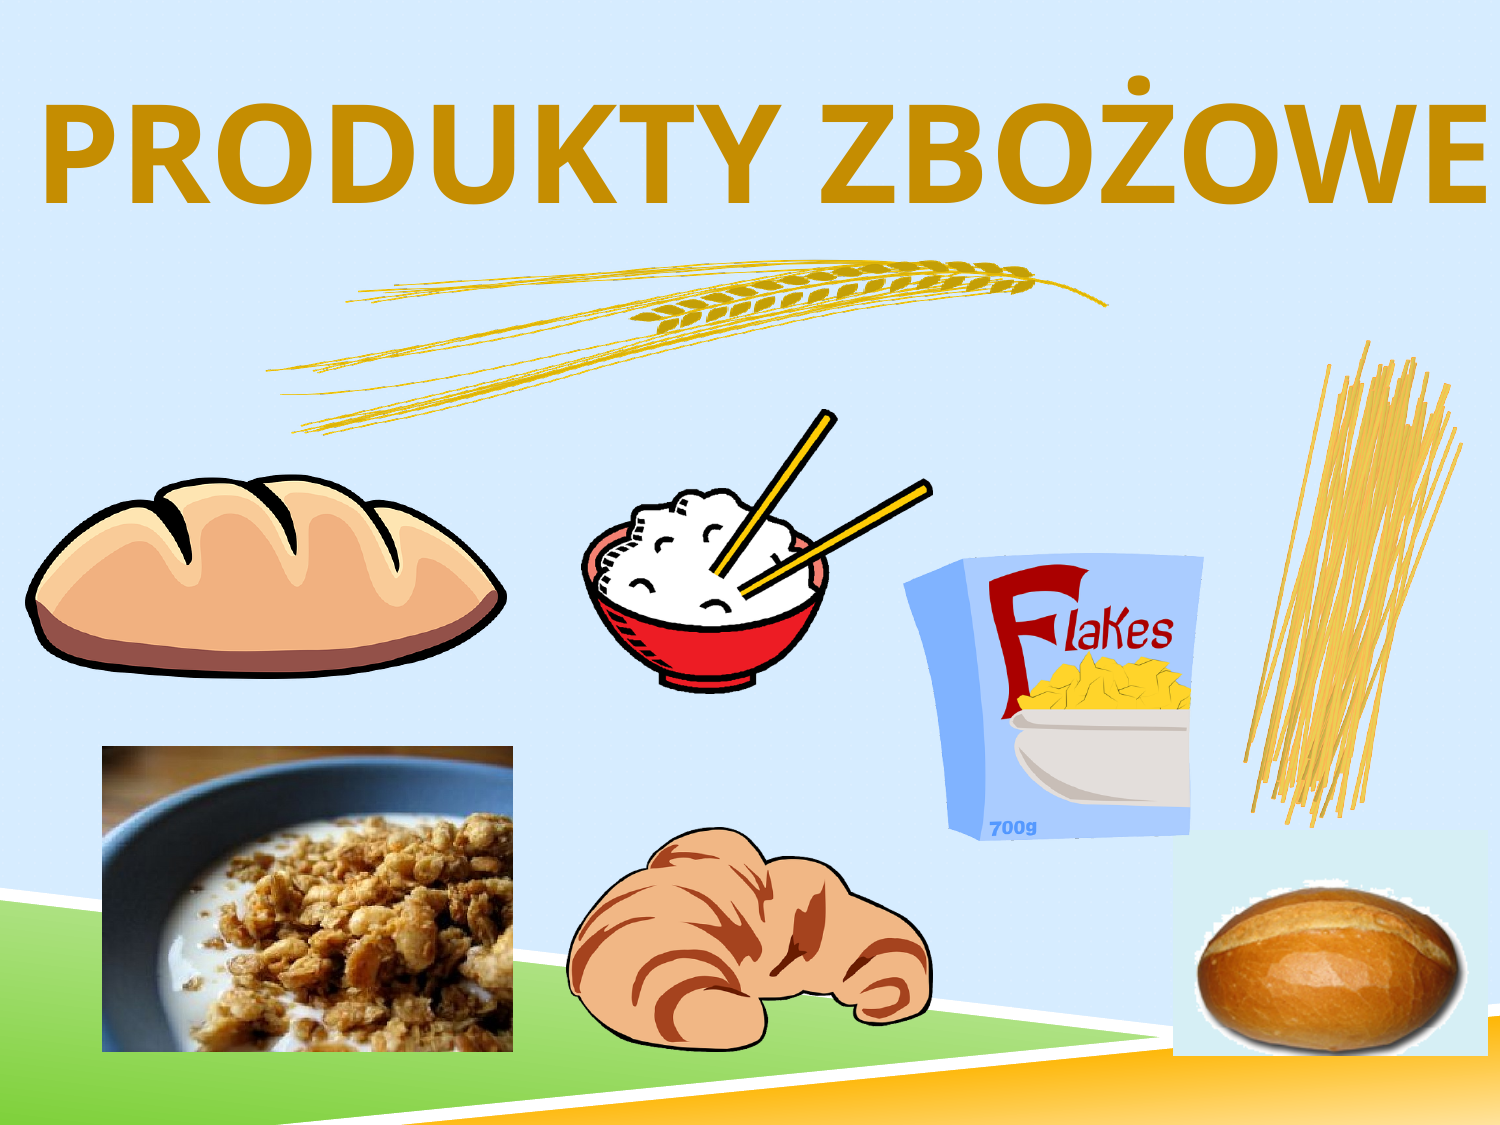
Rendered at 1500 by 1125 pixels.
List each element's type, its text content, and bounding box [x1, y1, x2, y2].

text_box Produkty zbożowe [19, 59, 1500, 239]
picture [566, 408, 1489, 1057]
picture [25, 455, 508, 698]
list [265, 219, 1109, 476]
picture [1242, 340, 1463, 828]
picture [102, 745, 513, 1053]
